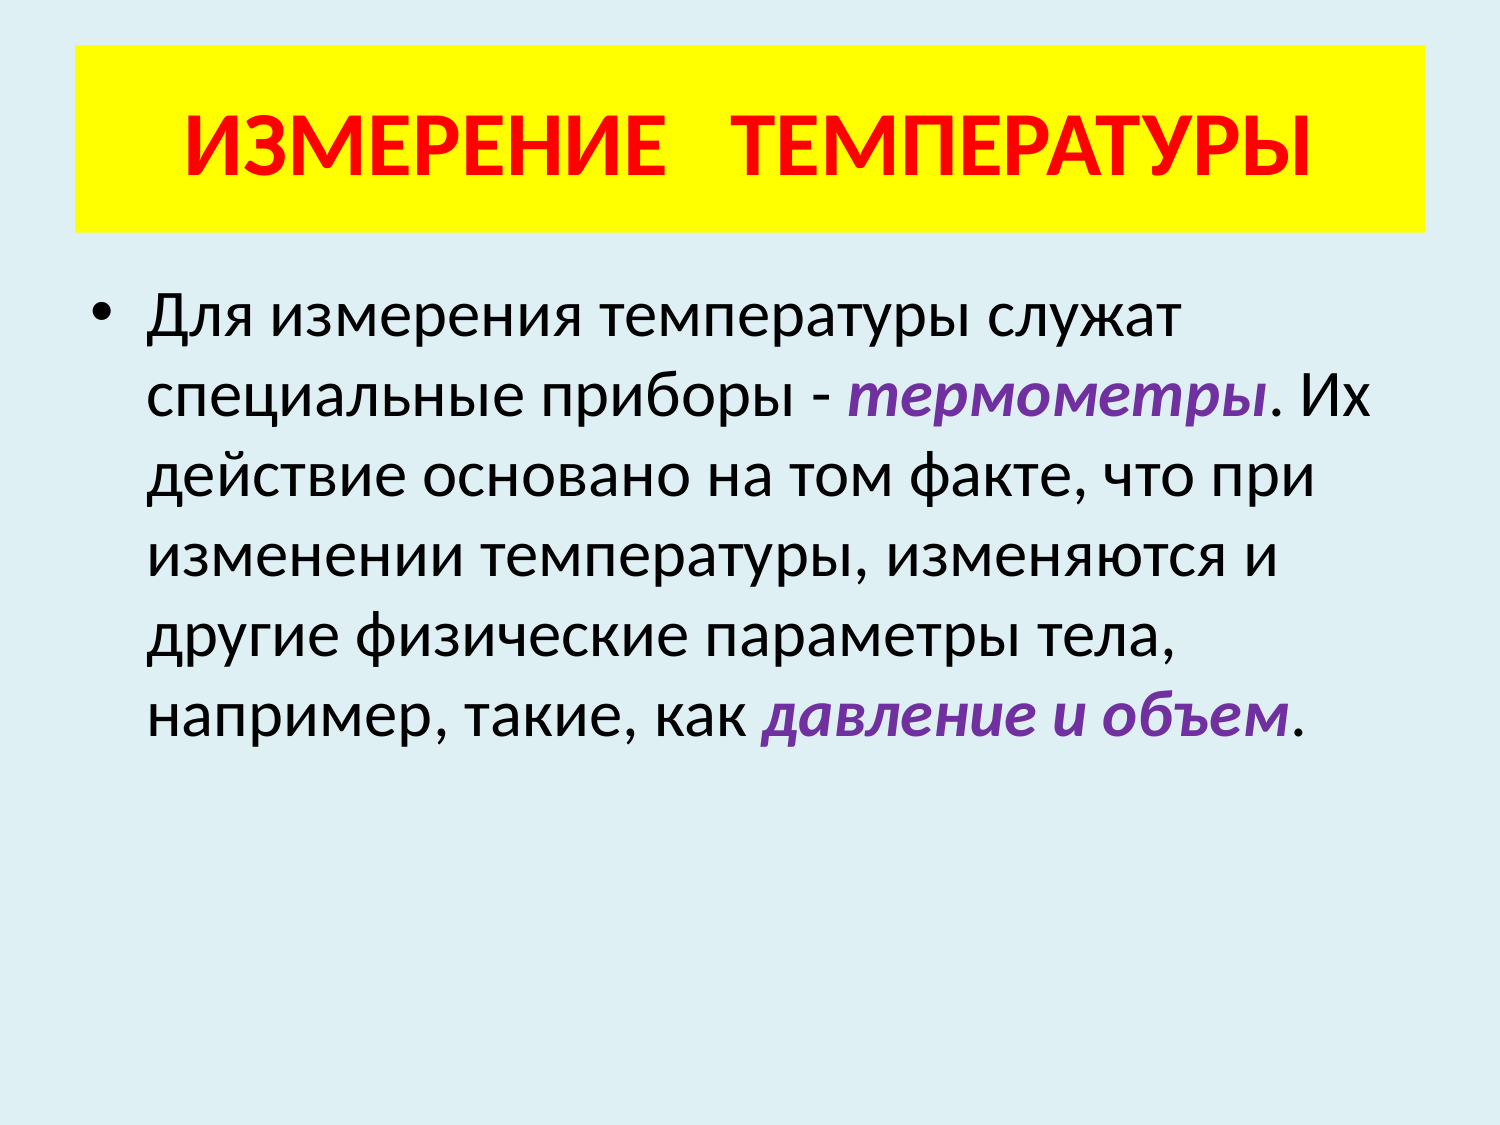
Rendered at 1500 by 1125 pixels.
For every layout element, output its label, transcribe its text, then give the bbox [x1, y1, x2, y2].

title ИЗМЕРЕНИЕ ТЕМПЕРАТУРЫ [75, 45, 1425, 233]
list Для измерения температуры служат специальные приборы - термометры. Их действие основано на том факте, что при изменении температуры, изменяются и другие физические параметры тела, например, такие, как давление и объем. [75, 262, 1425, 1005]
